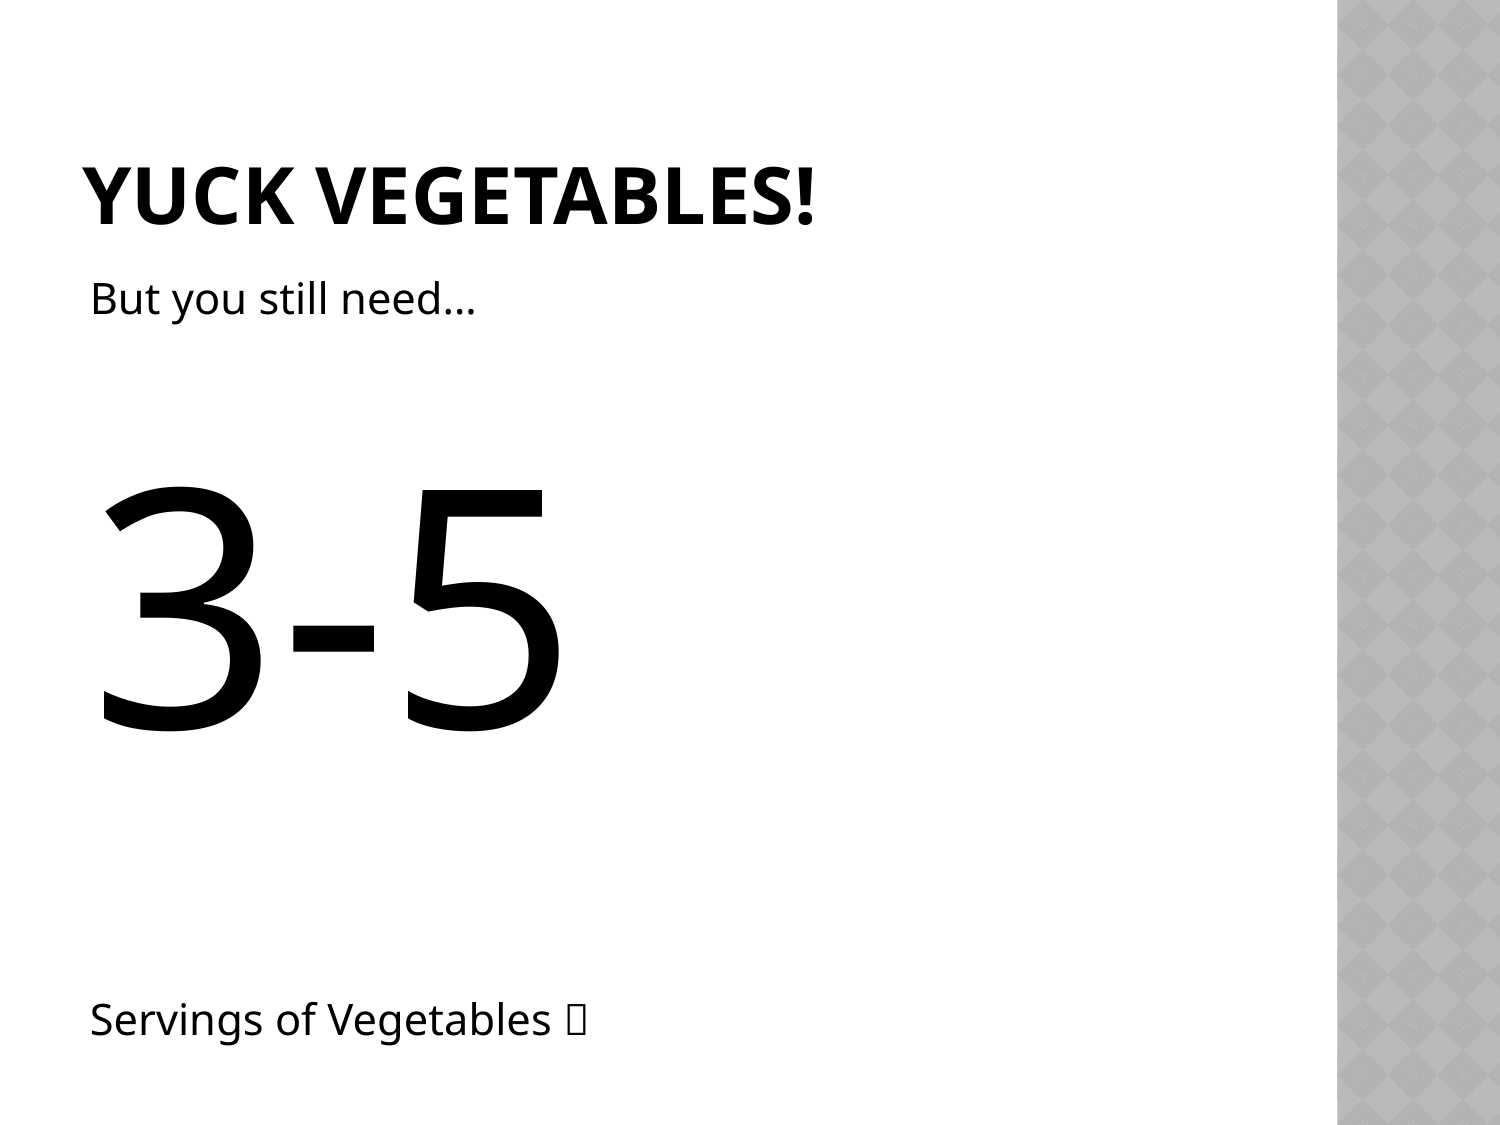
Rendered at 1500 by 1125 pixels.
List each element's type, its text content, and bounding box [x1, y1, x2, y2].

title Yuck Vegetables! [75, 52, 1263, 240]
list But you still need… 3-5 Servings of Vegetables  [75, 264, 1263, 1059]
